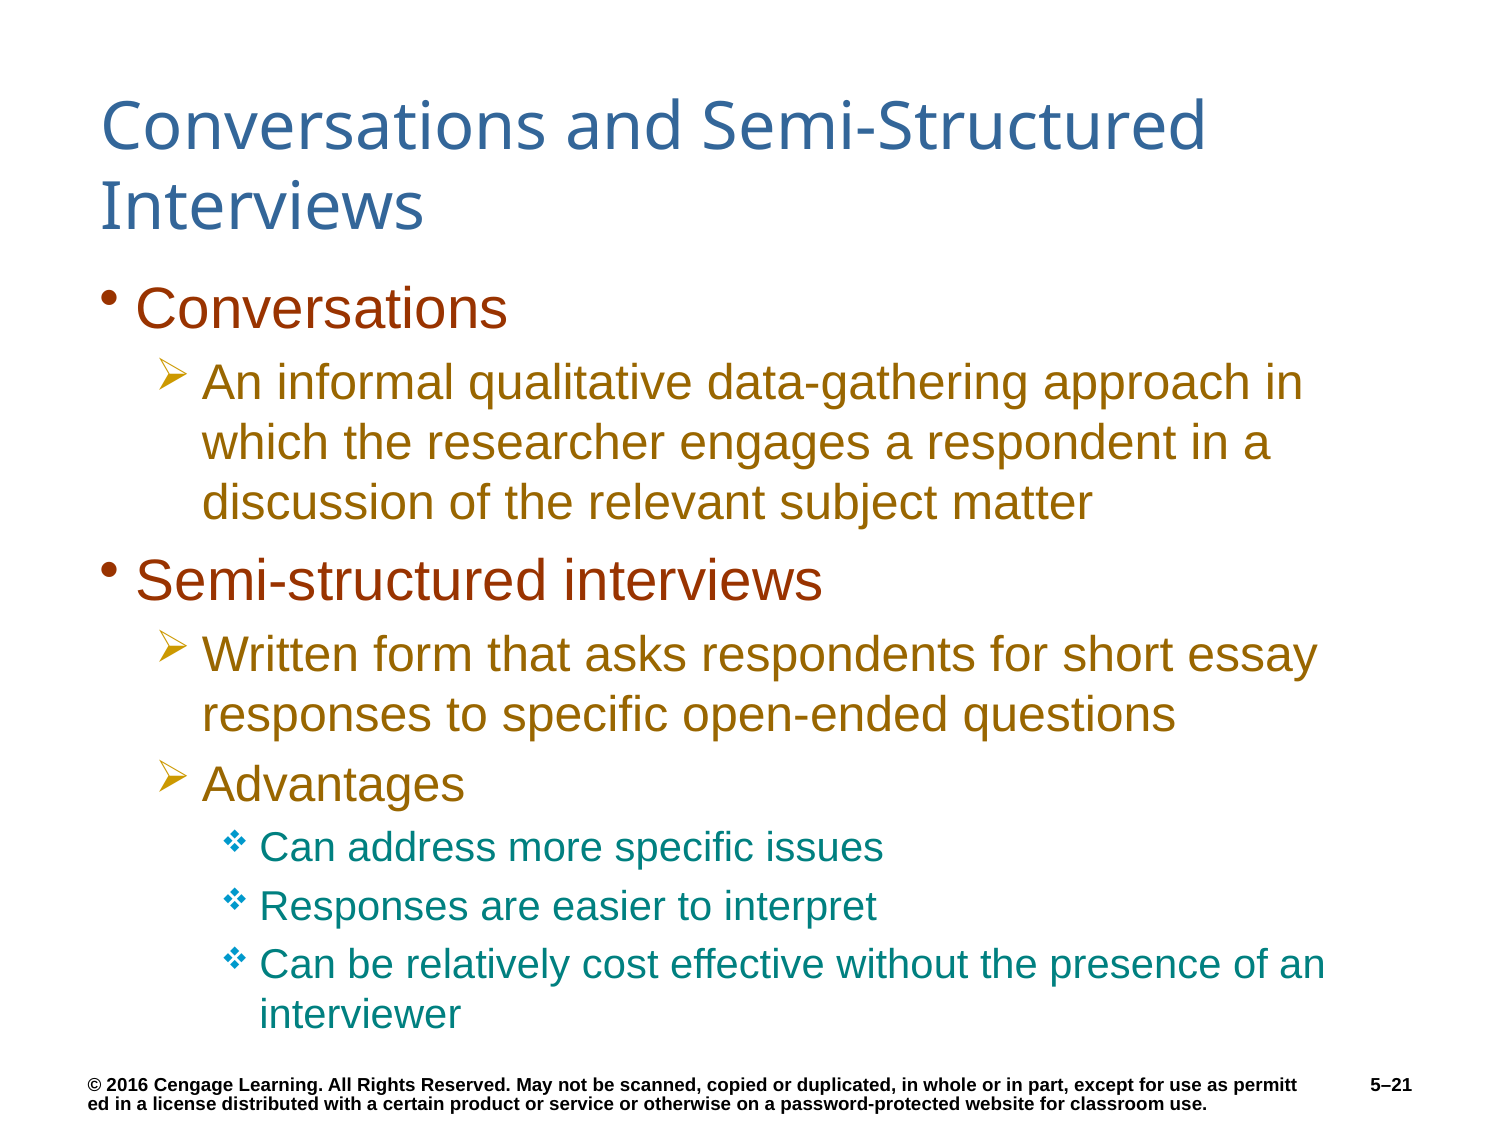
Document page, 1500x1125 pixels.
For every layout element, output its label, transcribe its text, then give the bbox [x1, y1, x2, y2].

slide_number 5–21 [1050, 1042, 1413, 1103]
list Conversations An informal qualitative data-gathering approach in which the researcher engages a respondent in a discussion of the relevant subject matter Semi-structured interviews Written form that asks respondents for short essay responses to specific open-ended questions Advantages Can address more specific issues Responses are easier to interpret Can be relatively cost effective without the presence of an interviewer [84, 262, 1414, 1013]
title Conversations and Semi-Structured Interviews [85, 75, 1411, 171]
footer © 2016 Cengage Learning. All Rights Reserved. May not be scanned, copied or duplicated, in whole or in part, except for use as permitted in a license distributed with a certain product or service or otherwise on a password-protected website for classroom use. [87, 1057, 1050, 1103]
